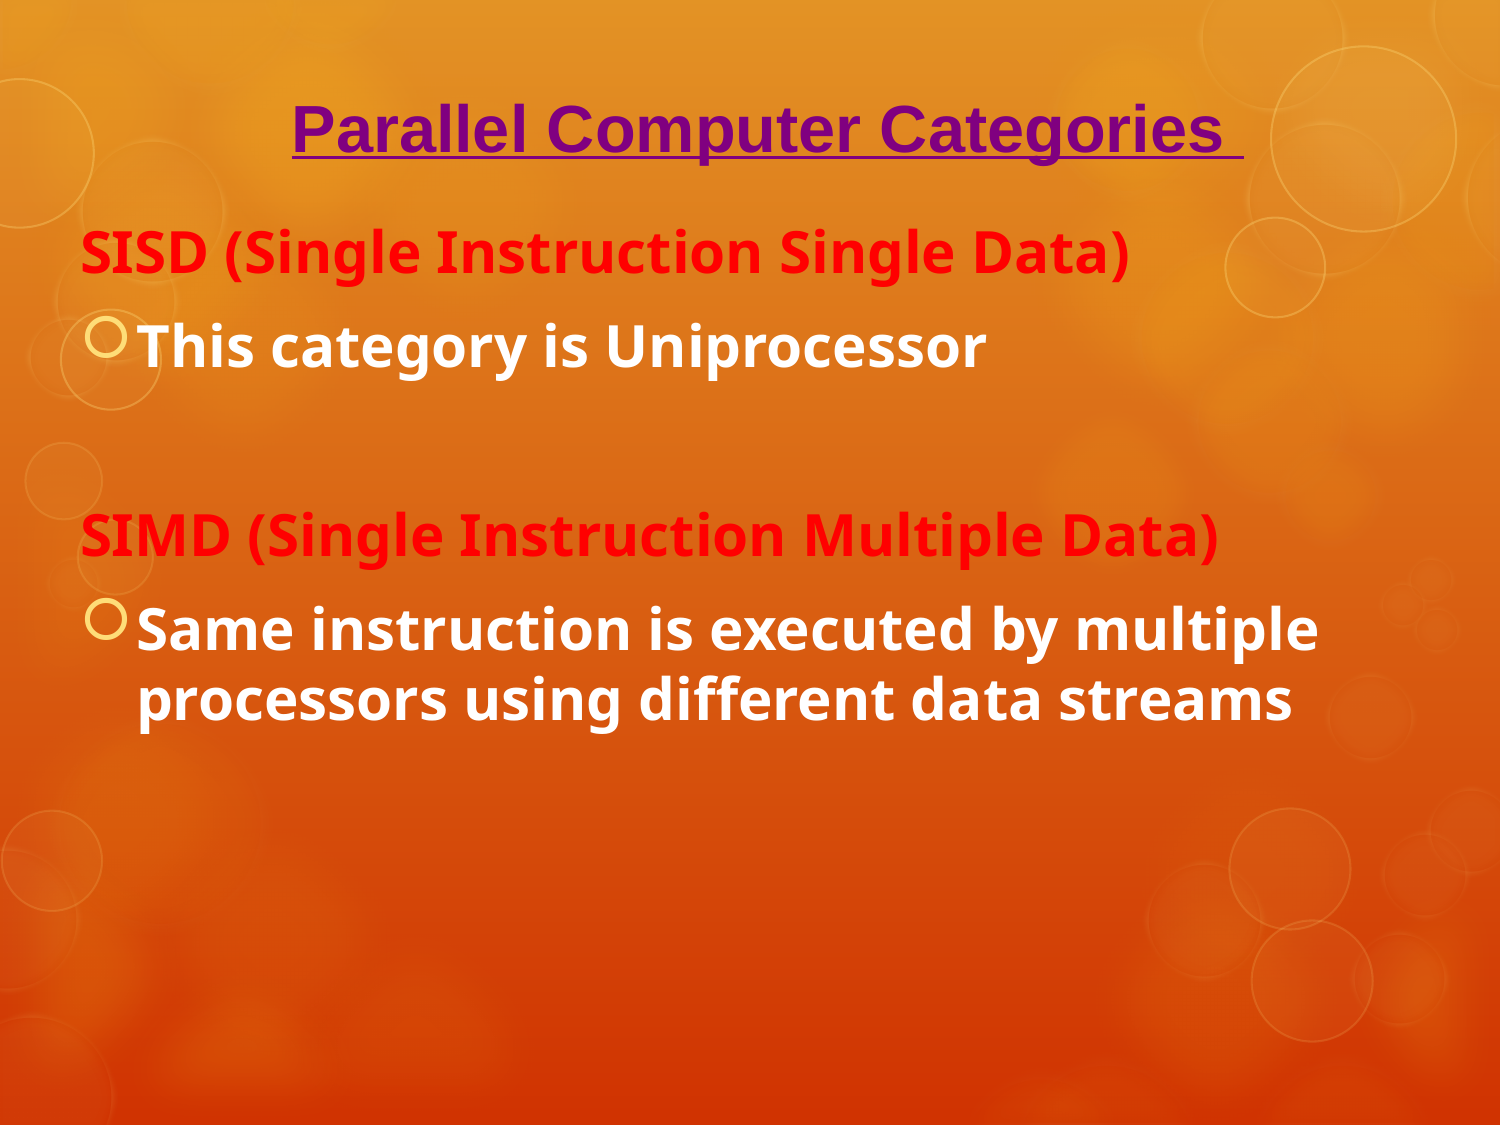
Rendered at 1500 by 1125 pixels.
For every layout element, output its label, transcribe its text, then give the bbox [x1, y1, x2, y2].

list SISD (Single Instruction Single Data) This category is Uniprocessor SIMD (Single Instruction Multiple Data) Same instruction is executed by multiple processors using different data streams [64, 208, 1471, 1024]
text_box Parallel Computer Categories [17, 78, 1500, 173]
